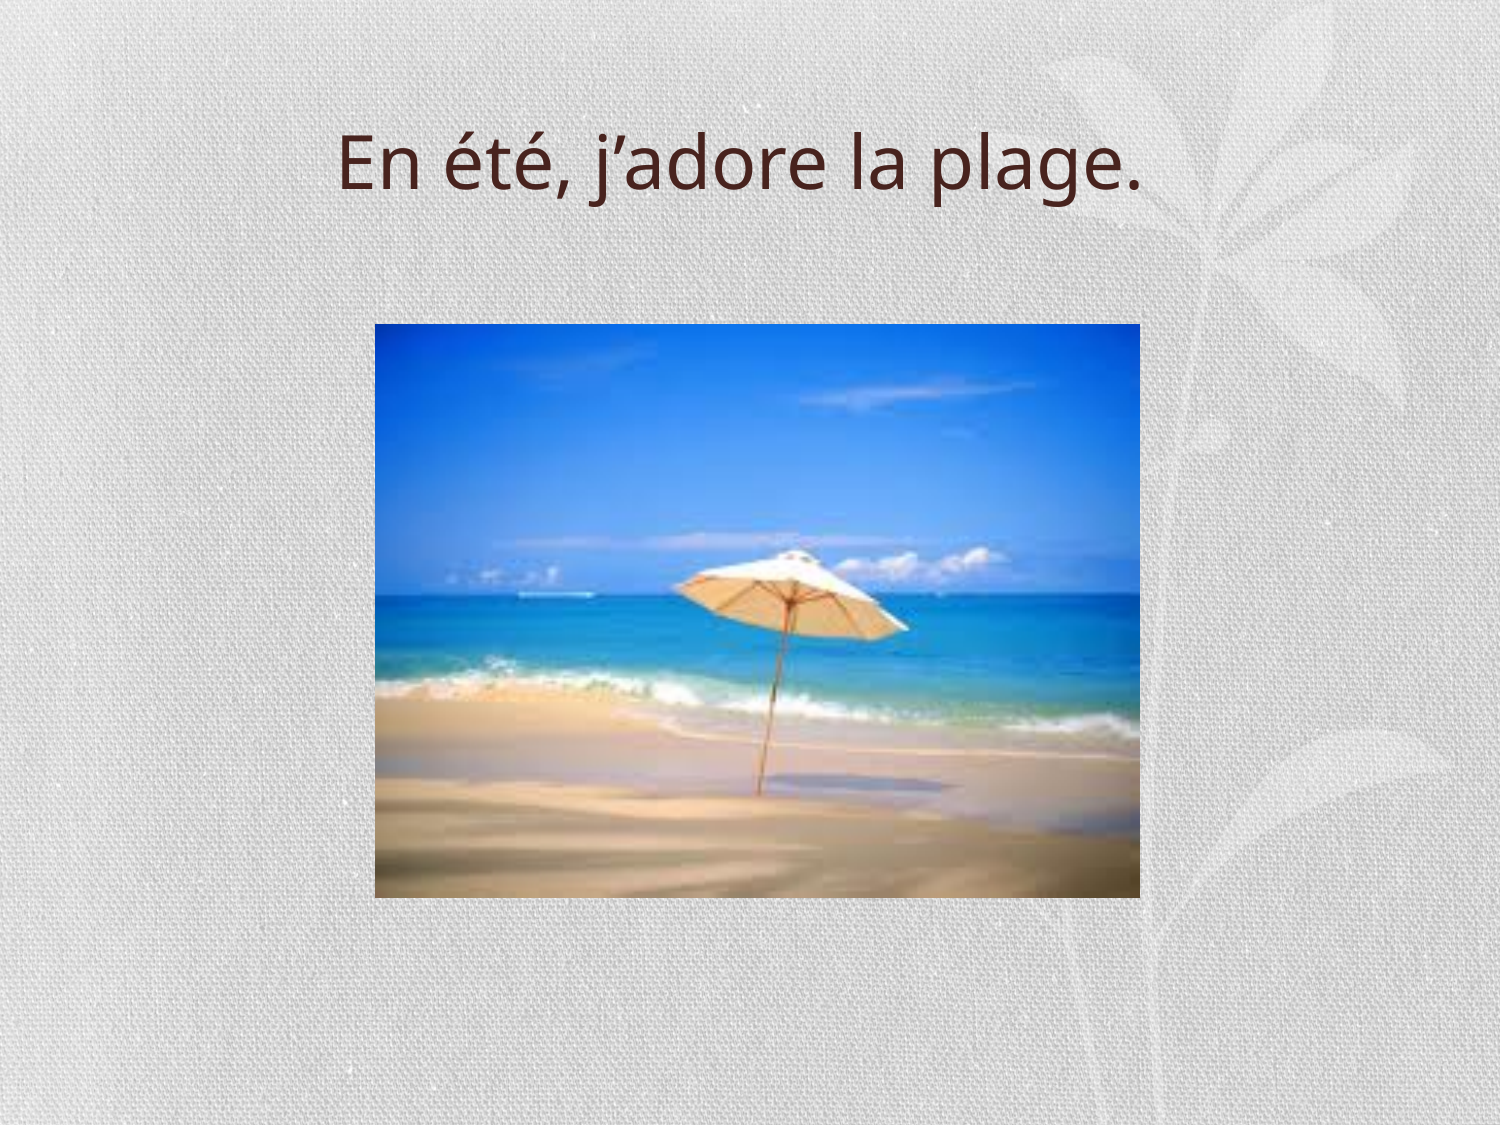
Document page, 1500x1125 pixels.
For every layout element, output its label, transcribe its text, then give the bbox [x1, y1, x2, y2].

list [374, 324, 1141, 899]
title En été, j’adore la plage. [45, 37, 1455, 213]
